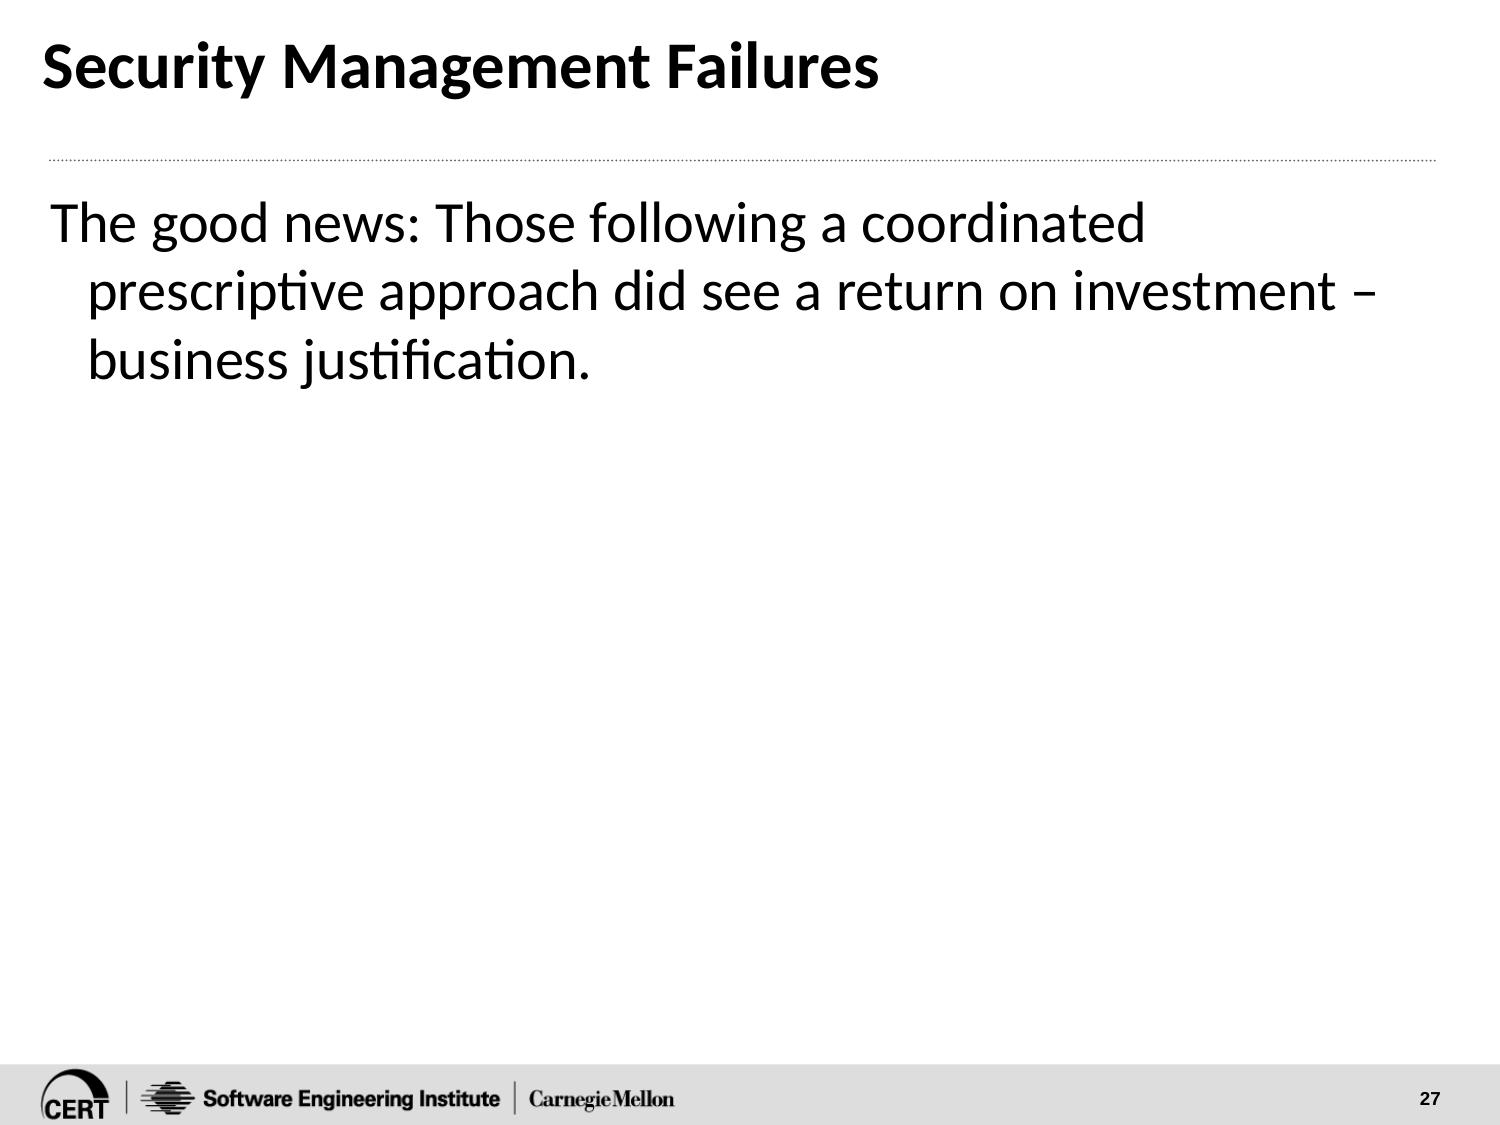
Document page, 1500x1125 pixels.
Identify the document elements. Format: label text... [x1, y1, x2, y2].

title Security Management Failures [42, 37, 1434, 155]
picture [24, 1065, 688, 1125]
list The good news: Those following a coordinated prescriptive approach did see a return on investment – business justification. [49, 187, 1438, 1001]
